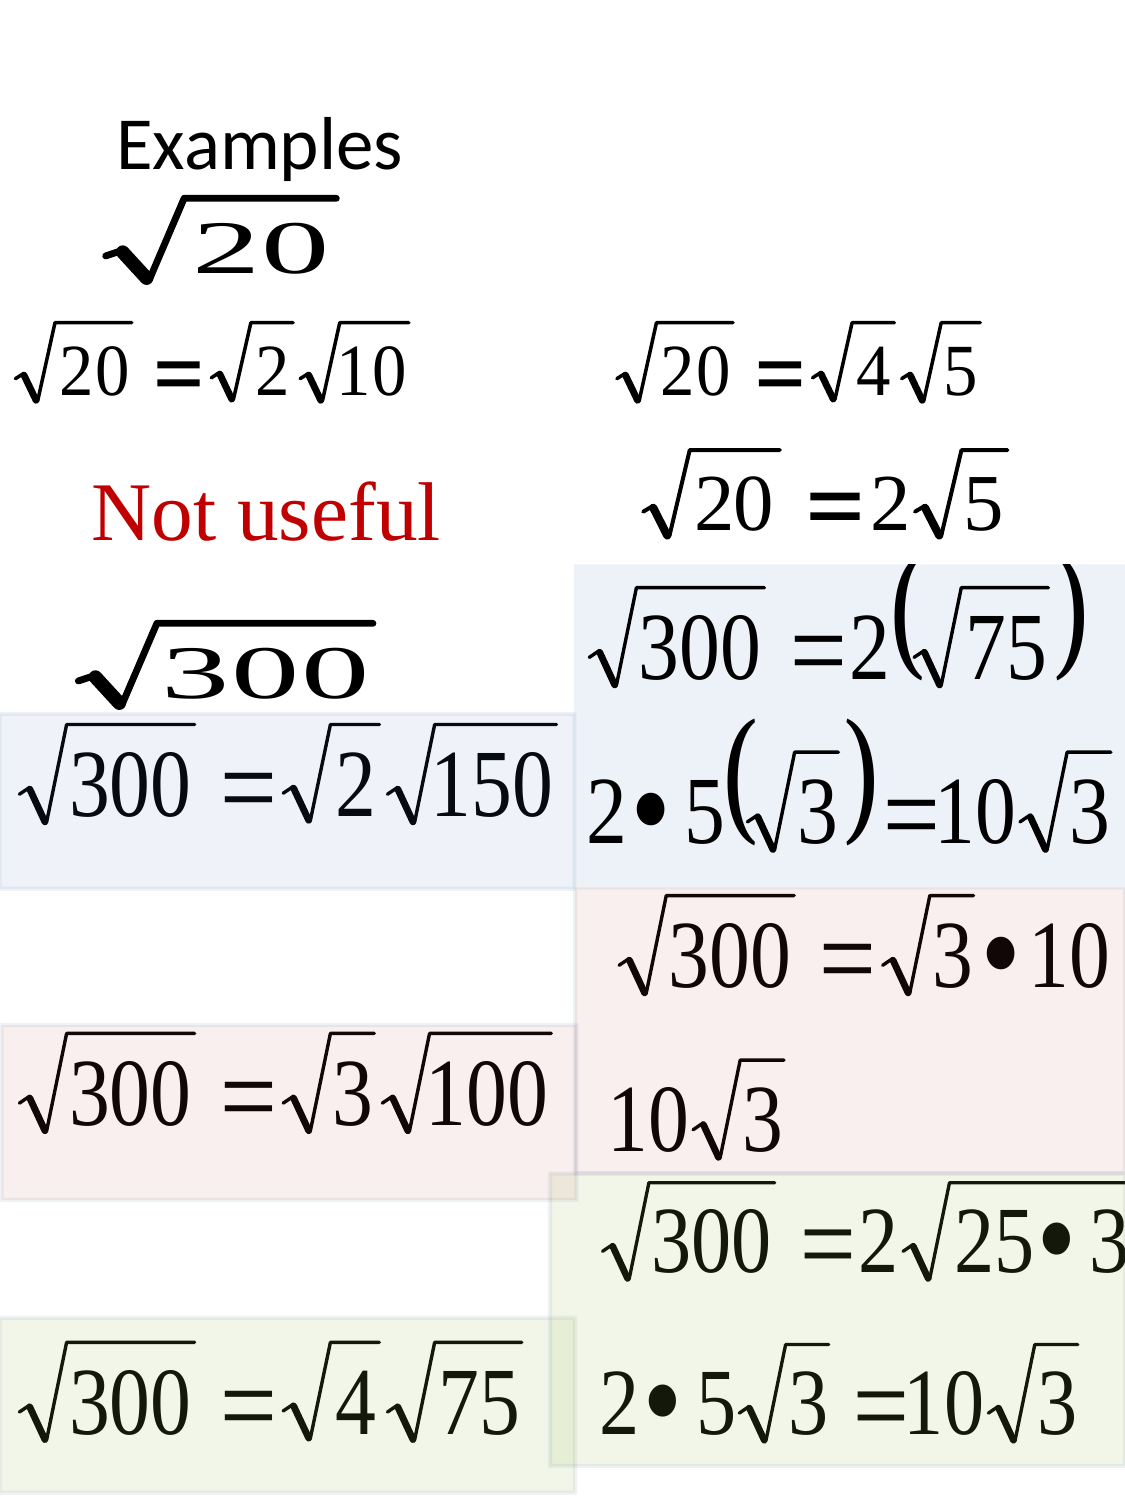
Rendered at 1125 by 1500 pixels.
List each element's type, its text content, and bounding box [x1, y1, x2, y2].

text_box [0, 299, 1018, 425]
text_box Examples [101, 87, 419, 193]
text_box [1, 887, 1125, 1201]
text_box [74, 174, 376, 304]
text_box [0, 1207, 1125, 1493]
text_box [624, 424, 1046, 562]
text_box Not useful [76, 450, 457, 562]
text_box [0, 564, 1125, 886]
